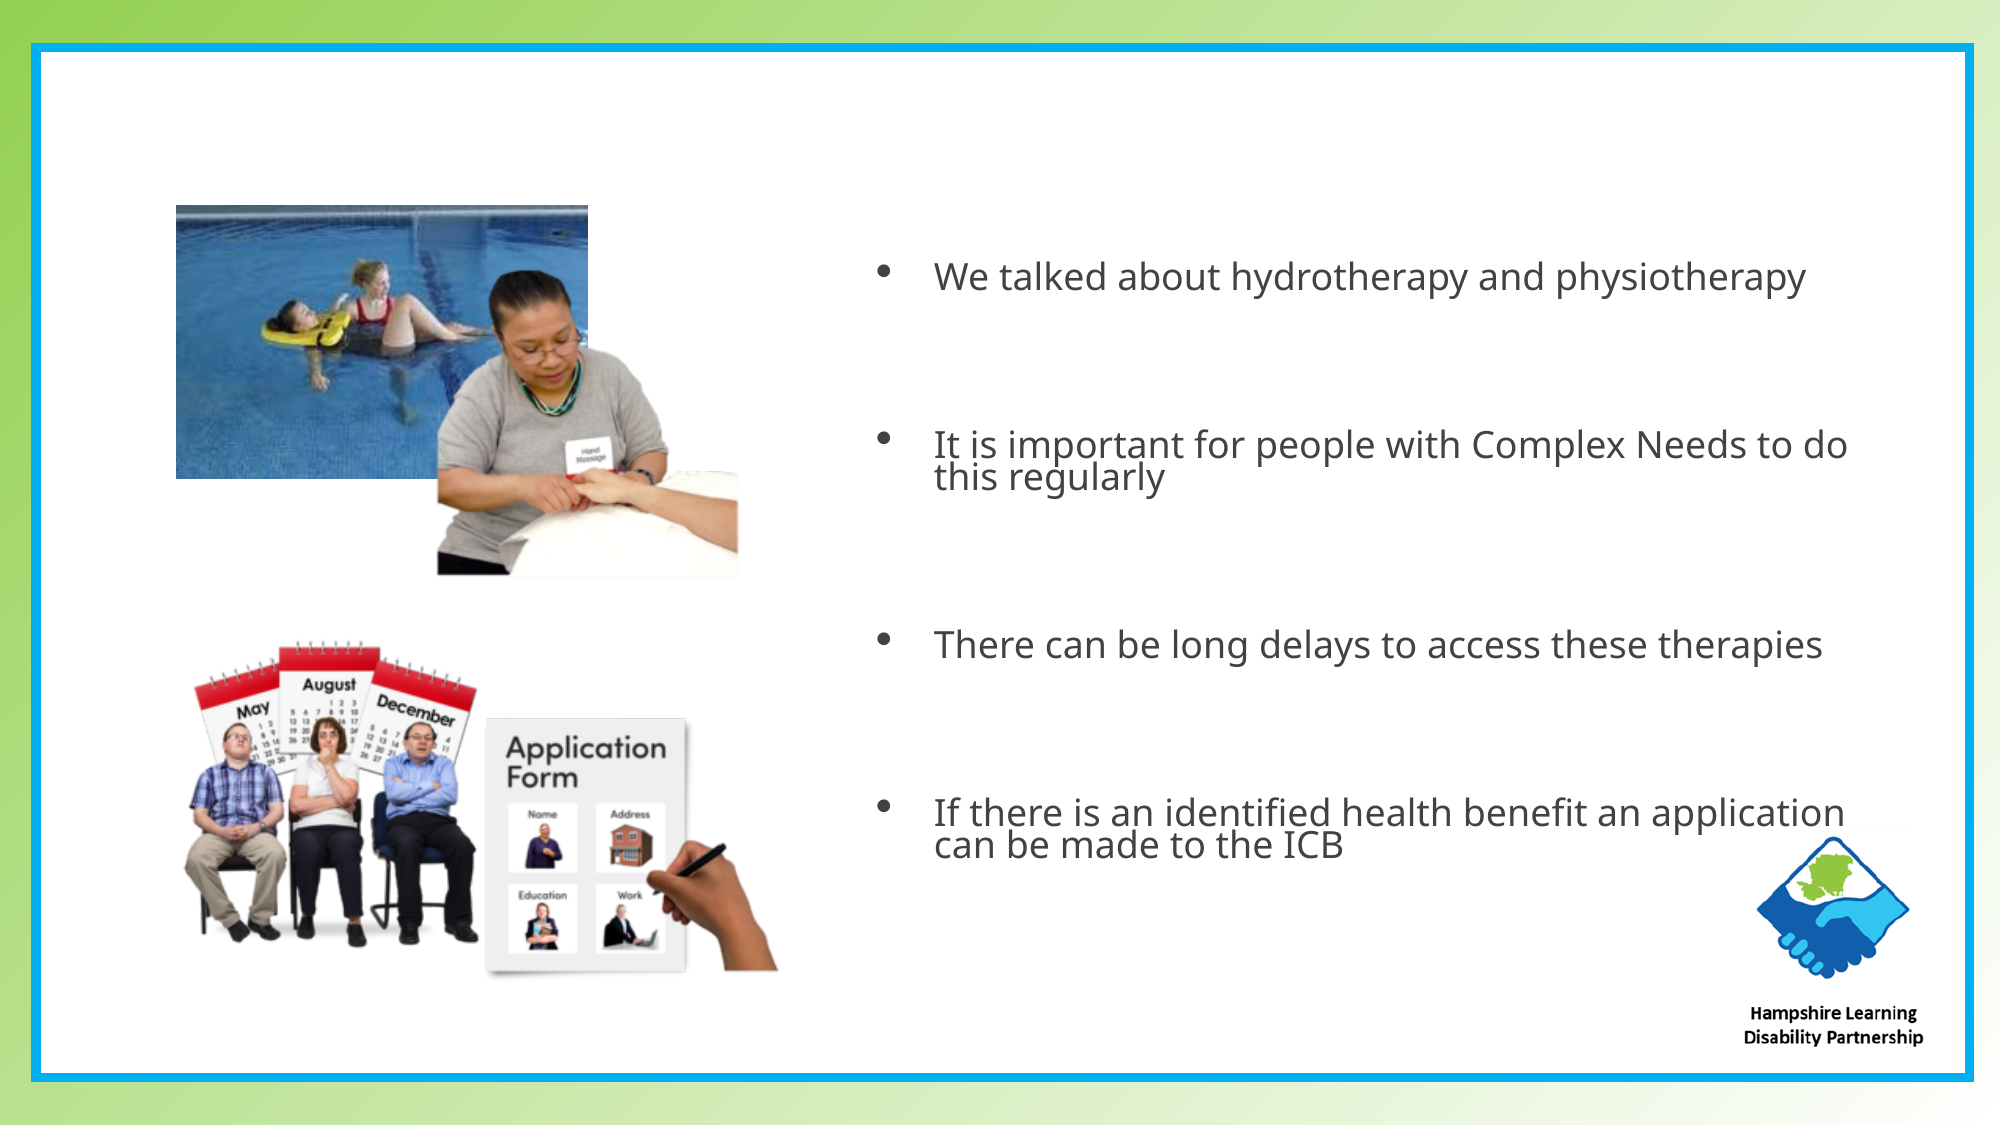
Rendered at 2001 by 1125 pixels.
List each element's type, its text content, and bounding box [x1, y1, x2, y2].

picture [1703, 830, 1964, 1061]
text_box [35, 47, 1970, 1078]
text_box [176, 205, 745, 580]
picture [176, 636, 783, 1005]
text_box We talked about hydrotherapy and physiotherapy It is important for people with Complex Needs to do this regularly There can be long delays to access these therapies If there is an identified health benefit an application can be made to the ICB [862, 146, 1890, 930]
